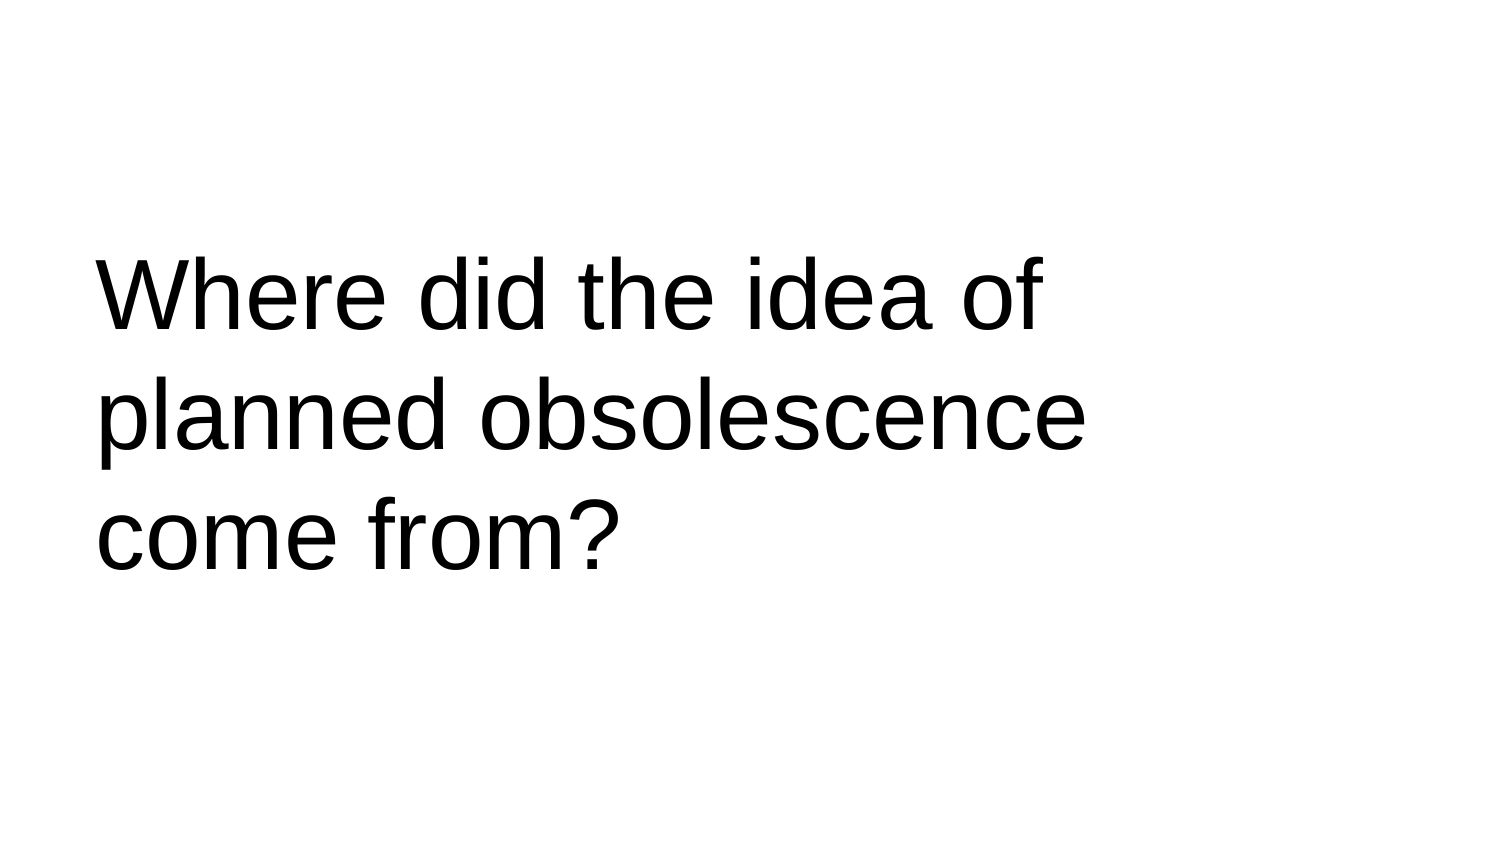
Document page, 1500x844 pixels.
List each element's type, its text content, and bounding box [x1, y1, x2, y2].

title Where did the idea of planned obsolescence come from? [80, 73, 1125, 745]
